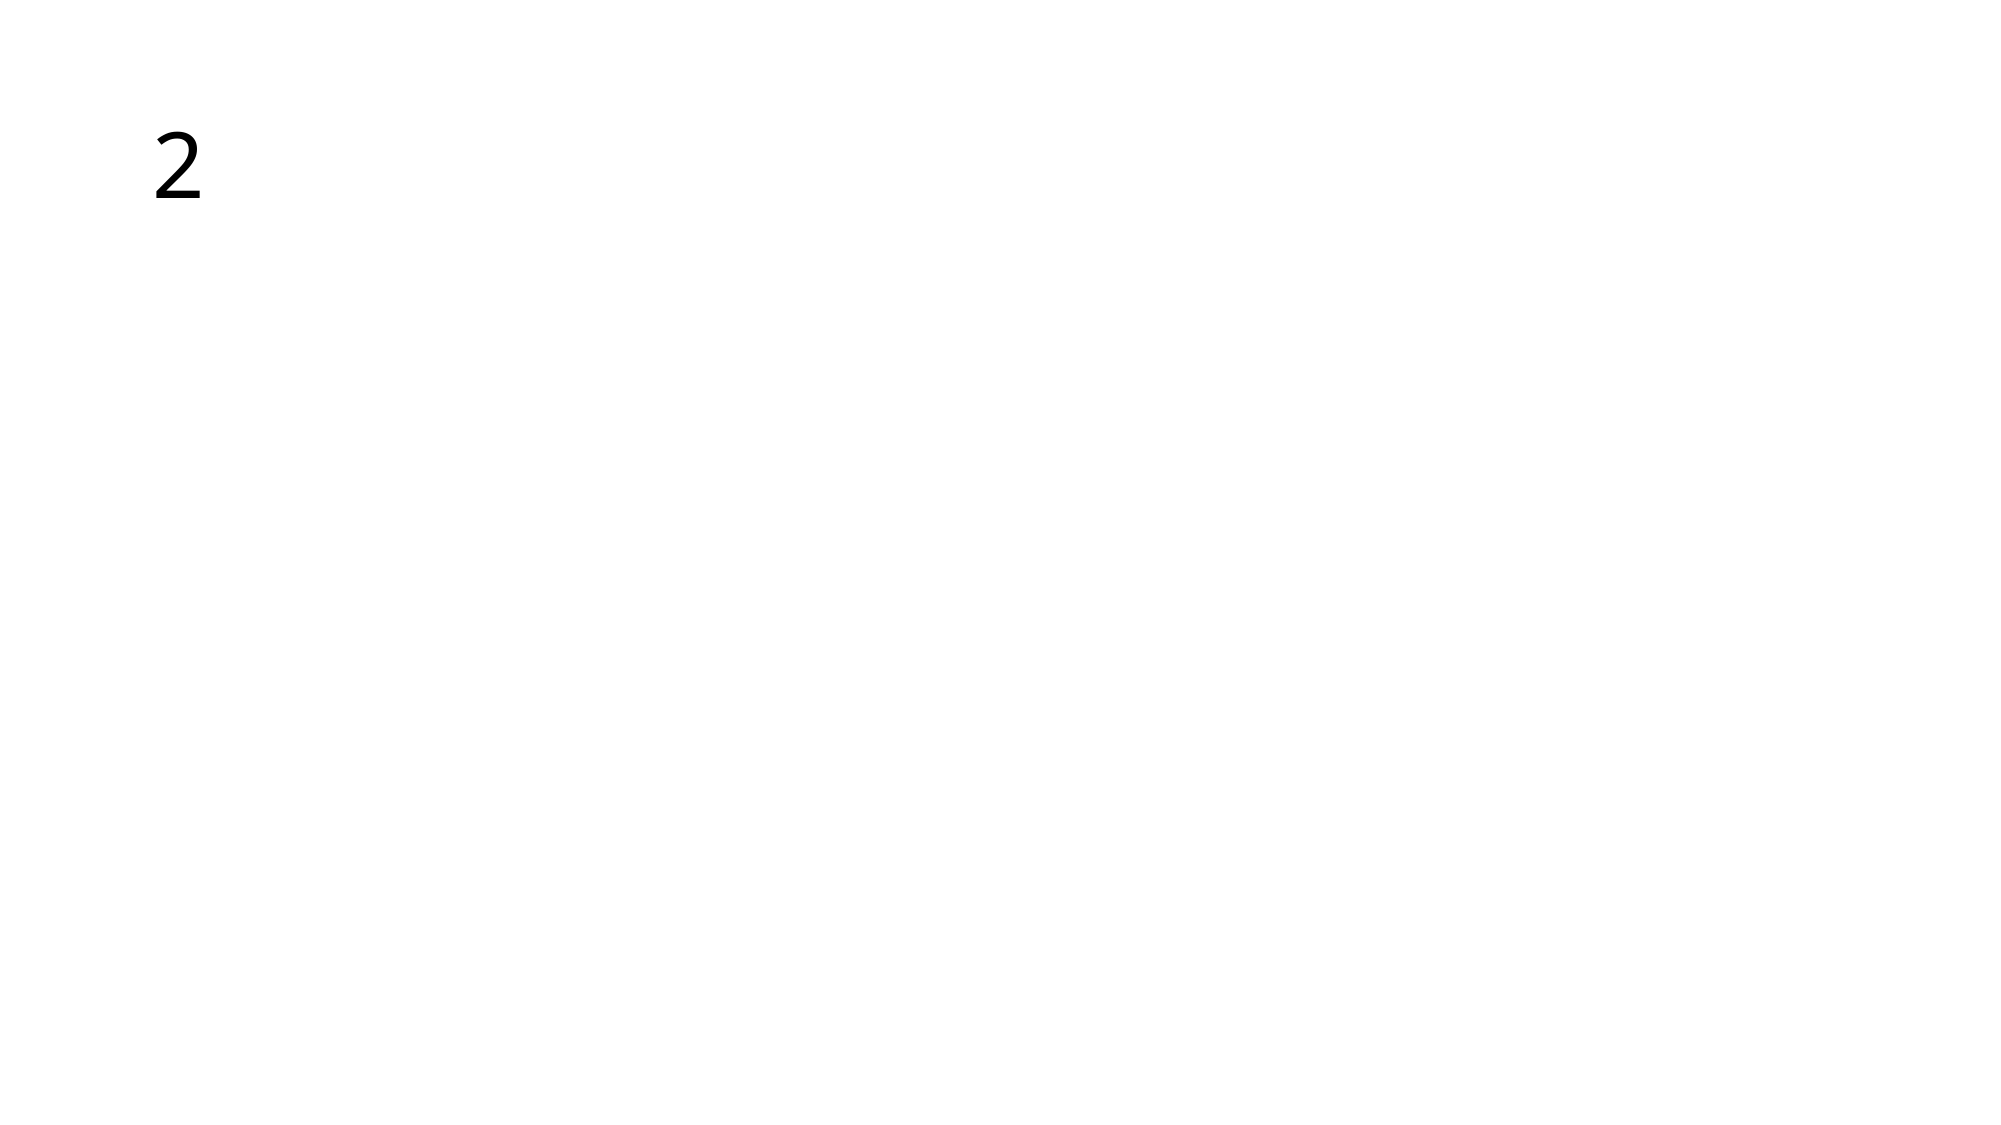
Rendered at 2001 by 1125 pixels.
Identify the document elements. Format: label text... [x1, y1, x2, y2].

title 2 [137, 59, 1863, 278]
